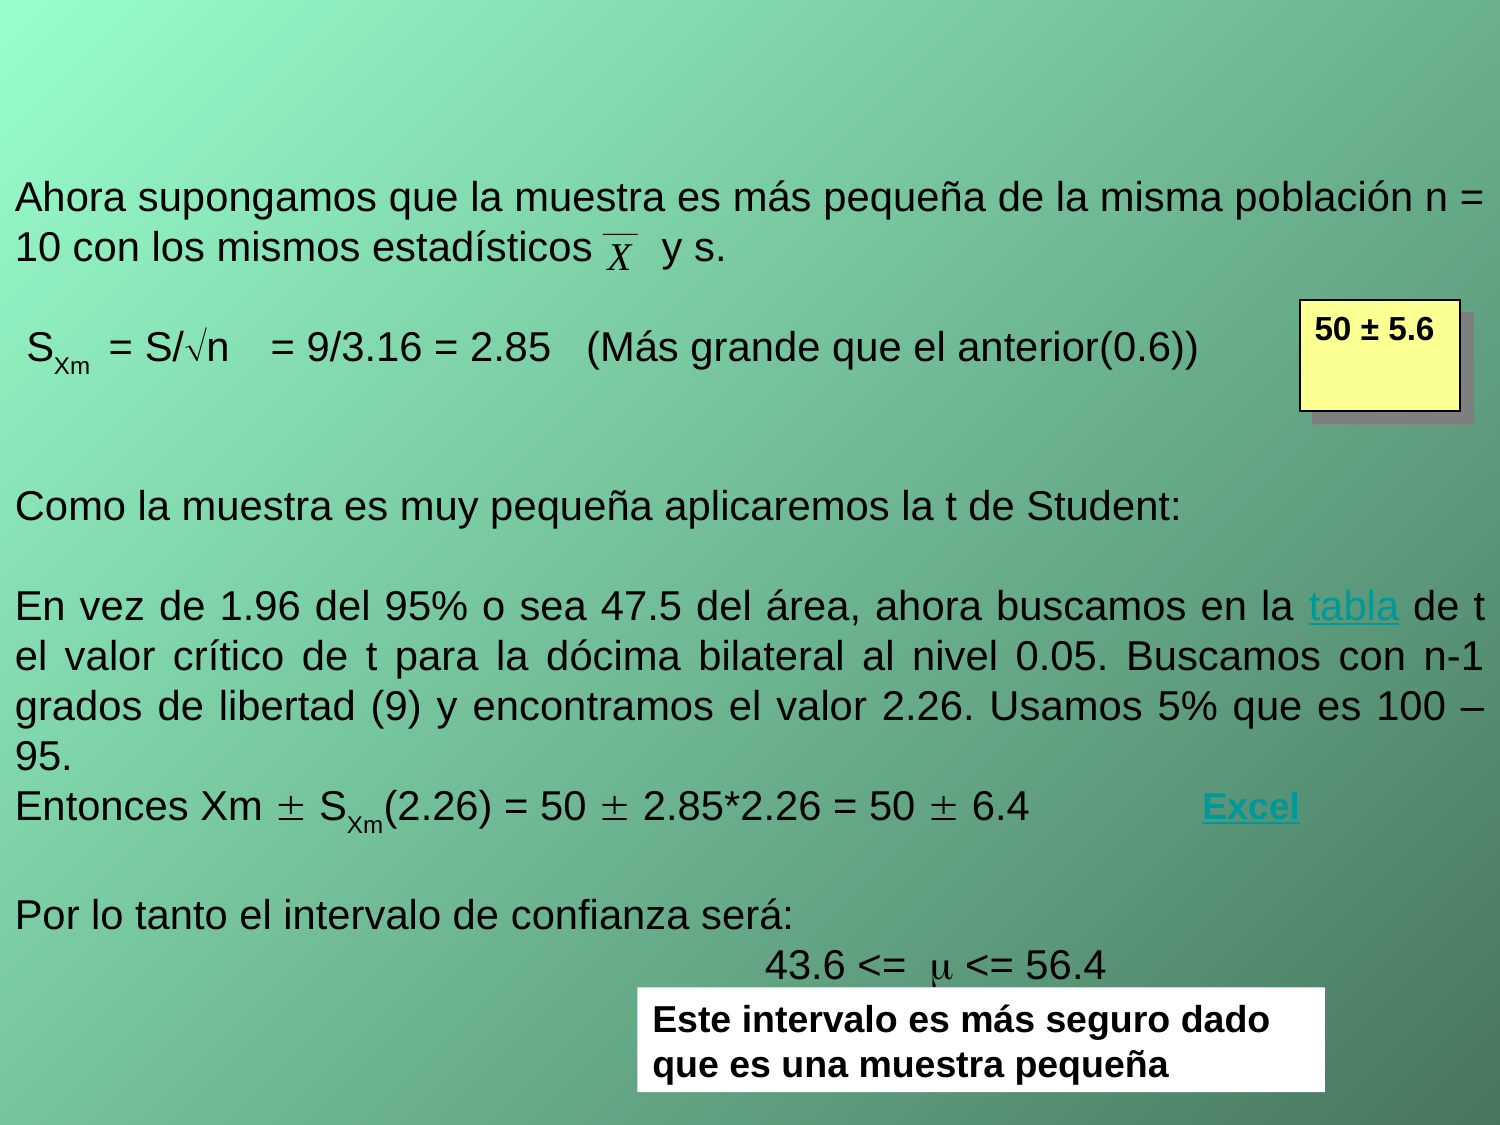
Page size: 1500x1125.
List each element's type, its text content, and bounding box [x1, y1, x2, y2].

text_box Este intervalo es más seguro dado que es una muestra pequeña [637, 987, 1325, 1093]
text_box 50 ± 5.6 [1299, 299, 1460, 412]
text_box Ahora supongamos que la muestra es más pequeña de la misma población n = 10 con los mismos estadísticos y s. SXm = S/n = 9/3.16 = 2.85 (Más grande que el anterior(0.6)) Como la muestra es muy pequeña aplicaremos la t de Student: En vez de 1.96 del 95% o sea 47.5 del área, ahora buscamos en la tabla de t el valor crítico de t para la dócima bilateral al nivel 0.05. Buscamos con n-1 grados de libertad (9) y encontramos el valor 2.26. Usamos 5% que es 100 – 95. Entonces Xm  SXm(2.26) = 50  2.85*2.26 = 50  6.4 Por lo tanto el intervalo de confianza será: 43.6 <=  <= 56.4 [0, 162, 1500, 1046]
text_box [596, 207, 646, 277]
text_box Excel [1187, 774, 1375, 835]
